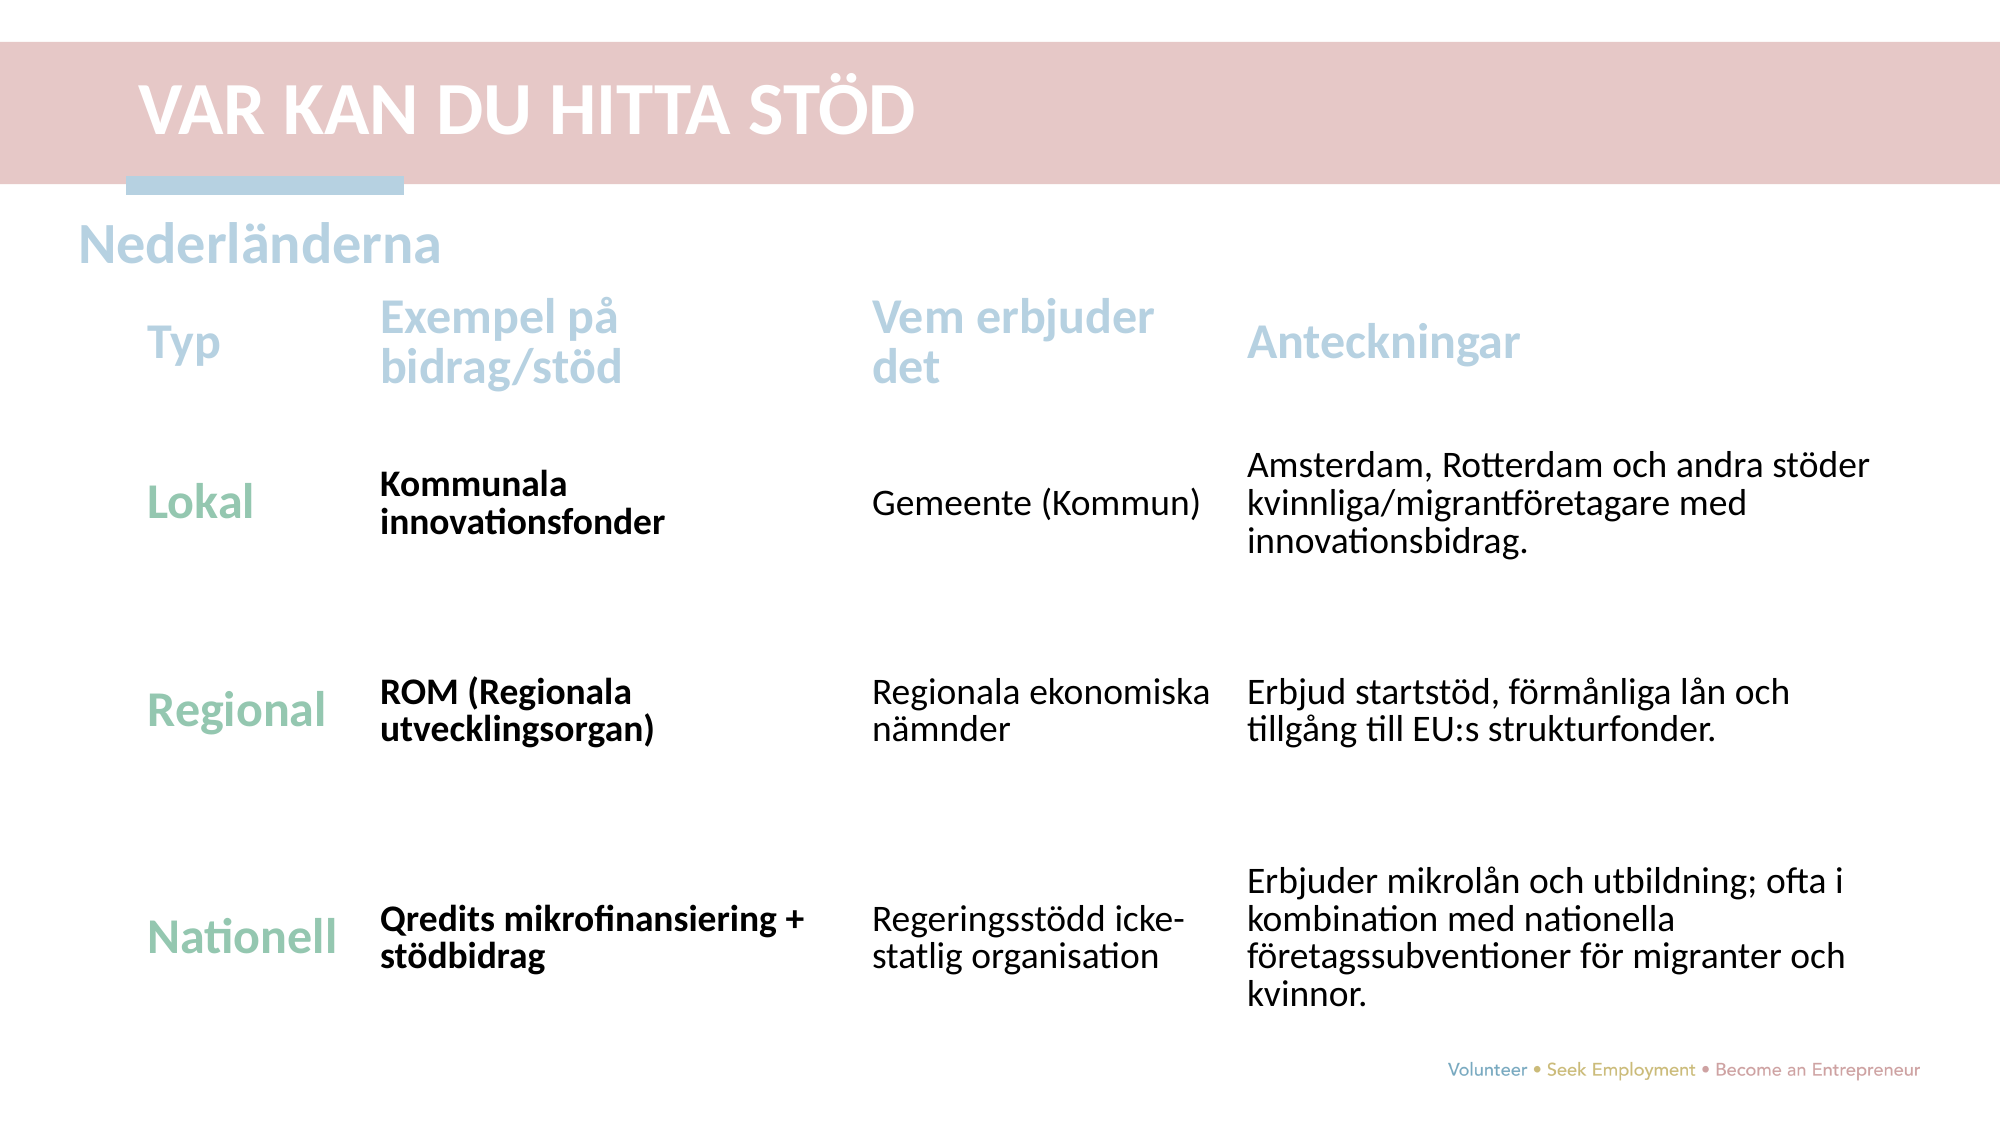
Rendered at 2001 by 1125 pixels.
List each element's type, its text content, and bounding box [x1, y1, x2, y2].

table_cell Lokal [135, 402, 367, 610]
text_box Nederländerna [63, 218, 1949, 720]
table_cell Regionala ekonomiska nämnder [859, 610, 1234, 817]
table_cell Erbjuder mikrolån och utbildning; ofta i kombination med nationella företagssubventioner för migranter och kvinnor. [1234, 817, 1912, 1064]
table_cell ROM (Regionala utvecklingsorgan) [367, 610, 859, 817]
picture [1418, 1046, 1971, 1103]
table_cell Kommunala innovationsfonder [367, 402, 859, 610]
table_cell Nationell [135, 817, 367, 1064]
list VAR KAN DU HITTA STÖD [123, 51, 1913, 170]
table_header Typ [135, 289, 367, 402]
table_header Exempel på bidrag/stöd [367, 289, 859, 402]
table_header Anteckningar [1234, 289, 1912, 402]
table_header Vem erbjuder det [859, 289, 1234, 402]
table_cell Regional [135, 610, 367, 817]
table_cell Erbjud startstöd, förmånliga lån och tillgång till EU:s strukturfonder. [1234, 610, 1912, 817]
table_cell Gemeente (Kommun) [859, 402, 1234, 610]
table_cell Qredits mikrofinansiering + stödbidrag [367, 817, 859, 1064]
table_cell Amsterdam, Rotterdam och andra stöder kvinnliga/migrantföretagare med innovationsbidrag. [1234, 402, 1912, 610]
table_cell Regeringsstödd icke-statlig organisation [859, 817, 1234, 1064]
